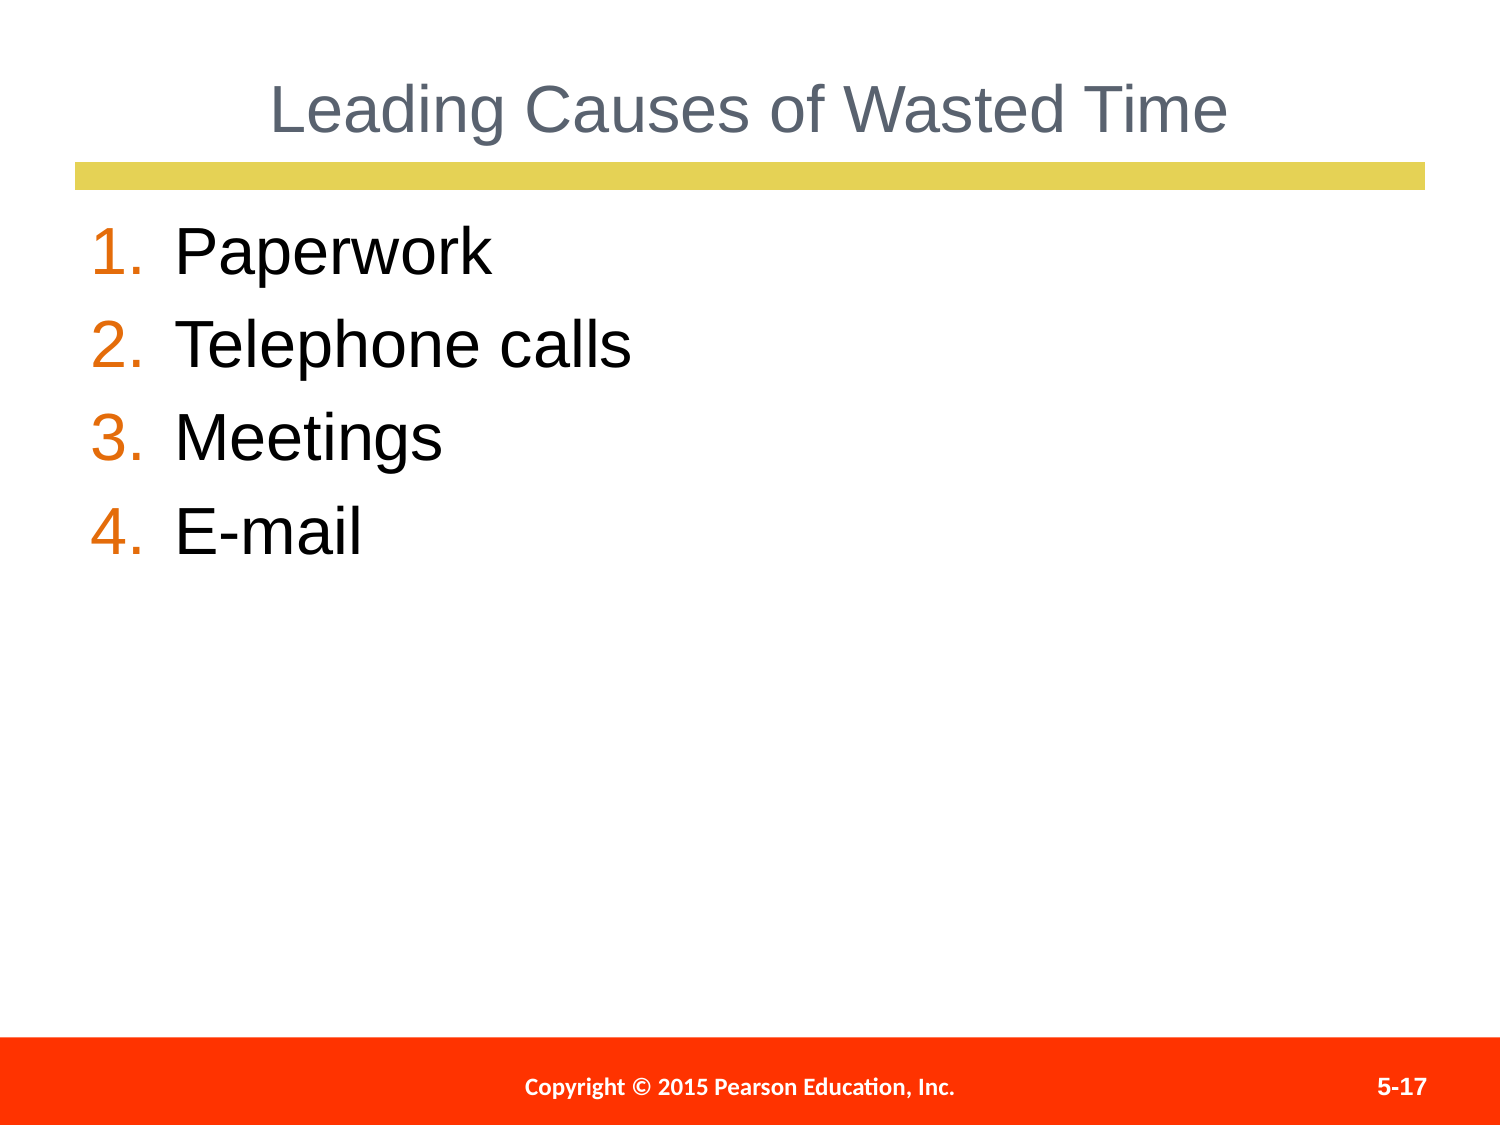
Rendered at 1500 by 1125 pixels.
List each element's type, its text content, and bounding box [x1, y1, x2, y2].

list Paperwork Telephone calls Meetings E-mail [74, 199, 1426, 1006]
title Leading Causes of Wasted Time [74, 12, 1426, 199]
